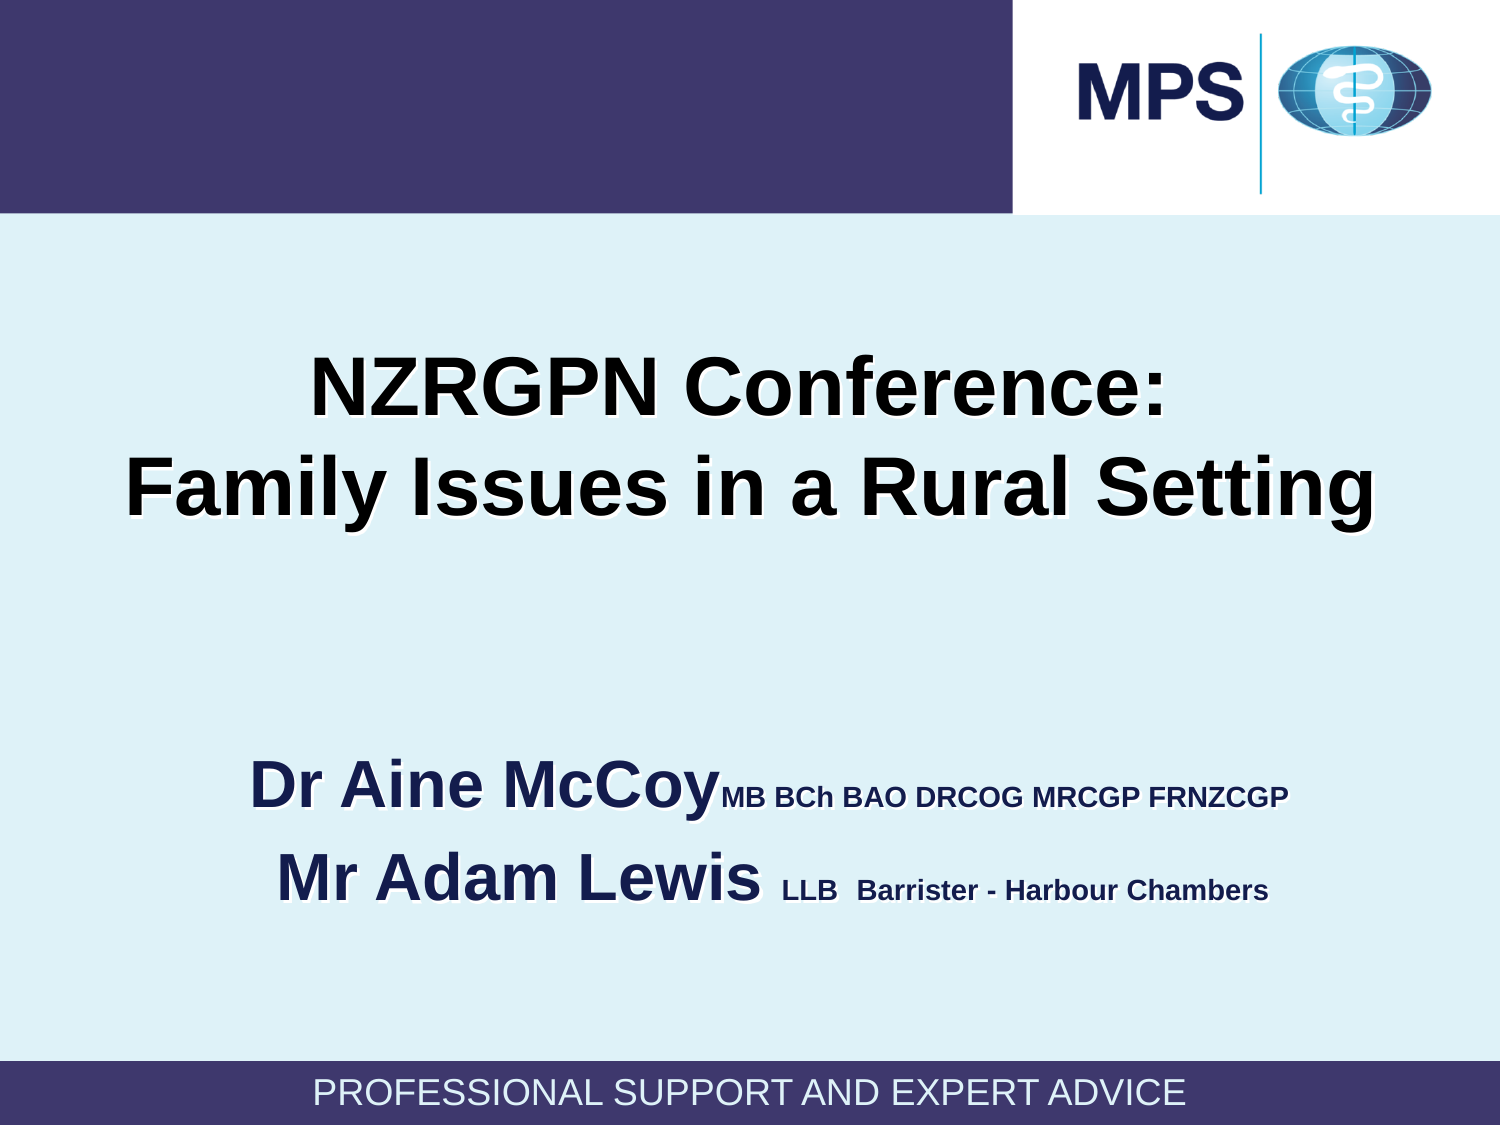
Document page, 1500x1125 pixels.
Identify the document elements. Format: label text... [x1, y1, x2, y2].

subtitle Dr Aine McCoyMB BCh BAO DRCOG MRCGP FRNZCGP Mr Adam Lewis LLB Barrister - Harbour Chambers [113, 733, 1433, 982]
title NZRGPN Conference: Family Issues in a Rural Setting [93, 380, 1409, 585]
picture [1023, 7, 1487, 231]
